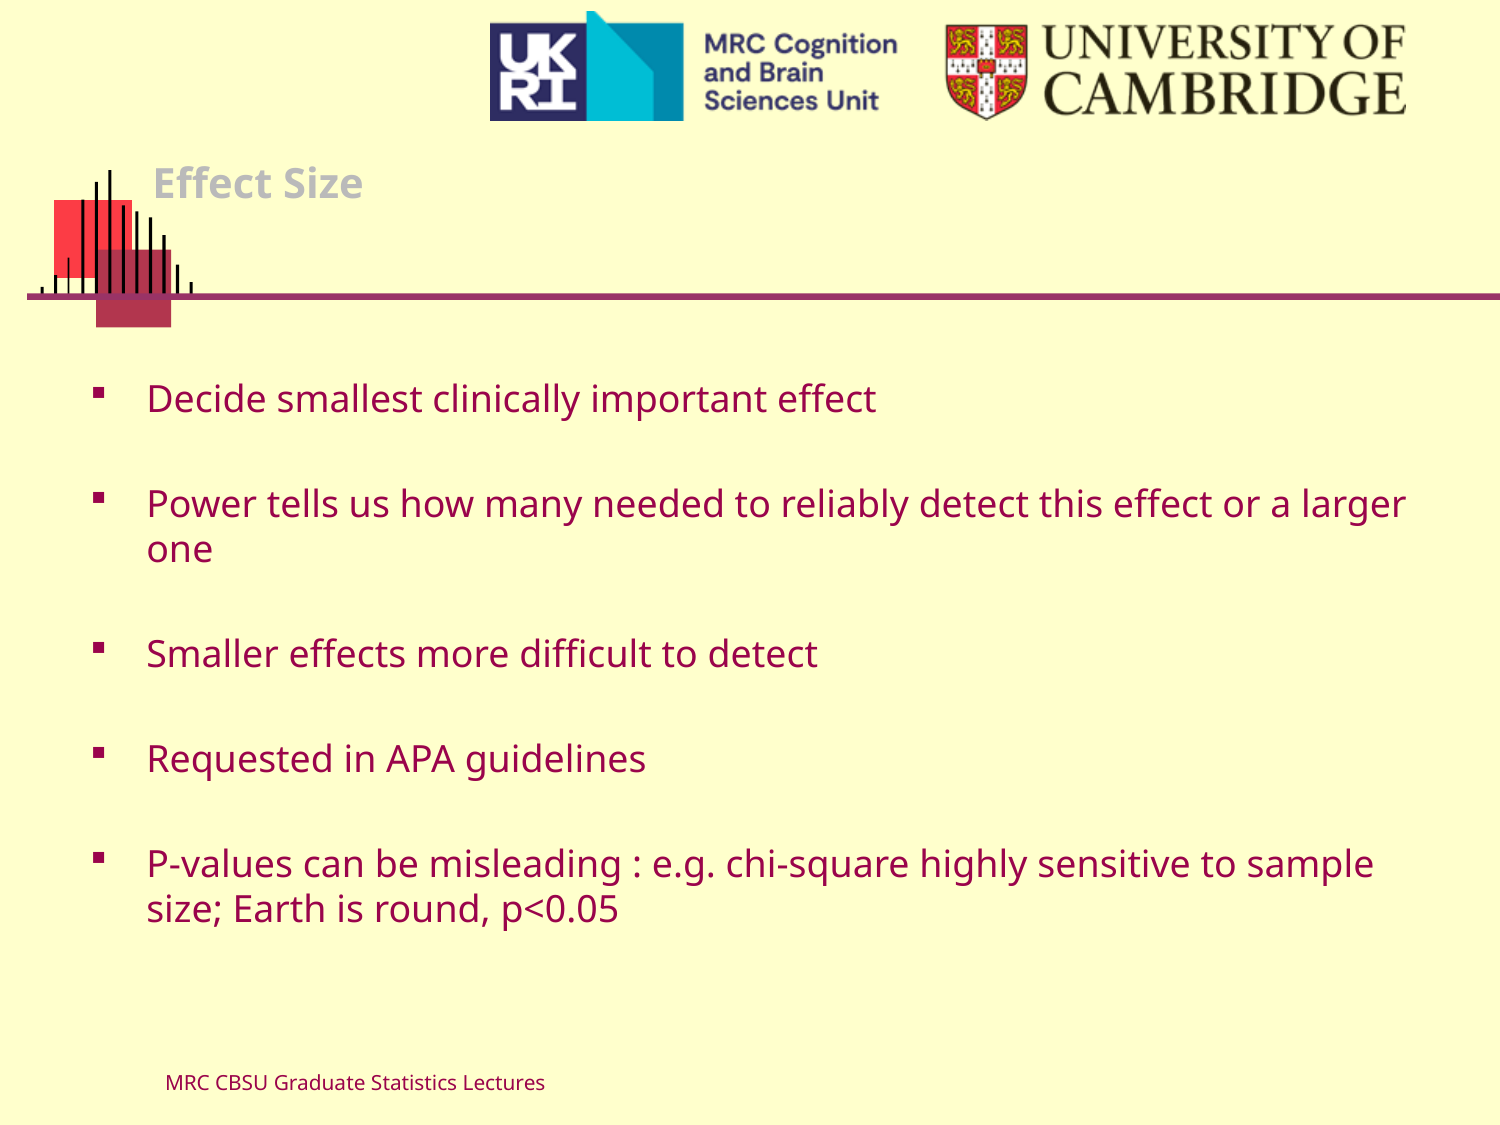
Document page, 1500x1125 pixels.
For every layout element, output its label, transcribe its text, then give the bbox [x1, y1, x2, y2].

footer MRC CBSU Graduate Statistics Lectures [149, 1062, 988, 1101]
list Decide smallest clinically important effect Power tells us how many needed to reliably detect this effect or a larger one Smaller effects more difficult to detect Requested in APA guidelines P-values can be misleading : e.g. chi-square highly sensitive to sample size; Earth is round, p<0.05 [75, 262, 1425, 1038]
picture [490, 11, 1406, 121]
title Effect Size [137, 137, 988, 233]
